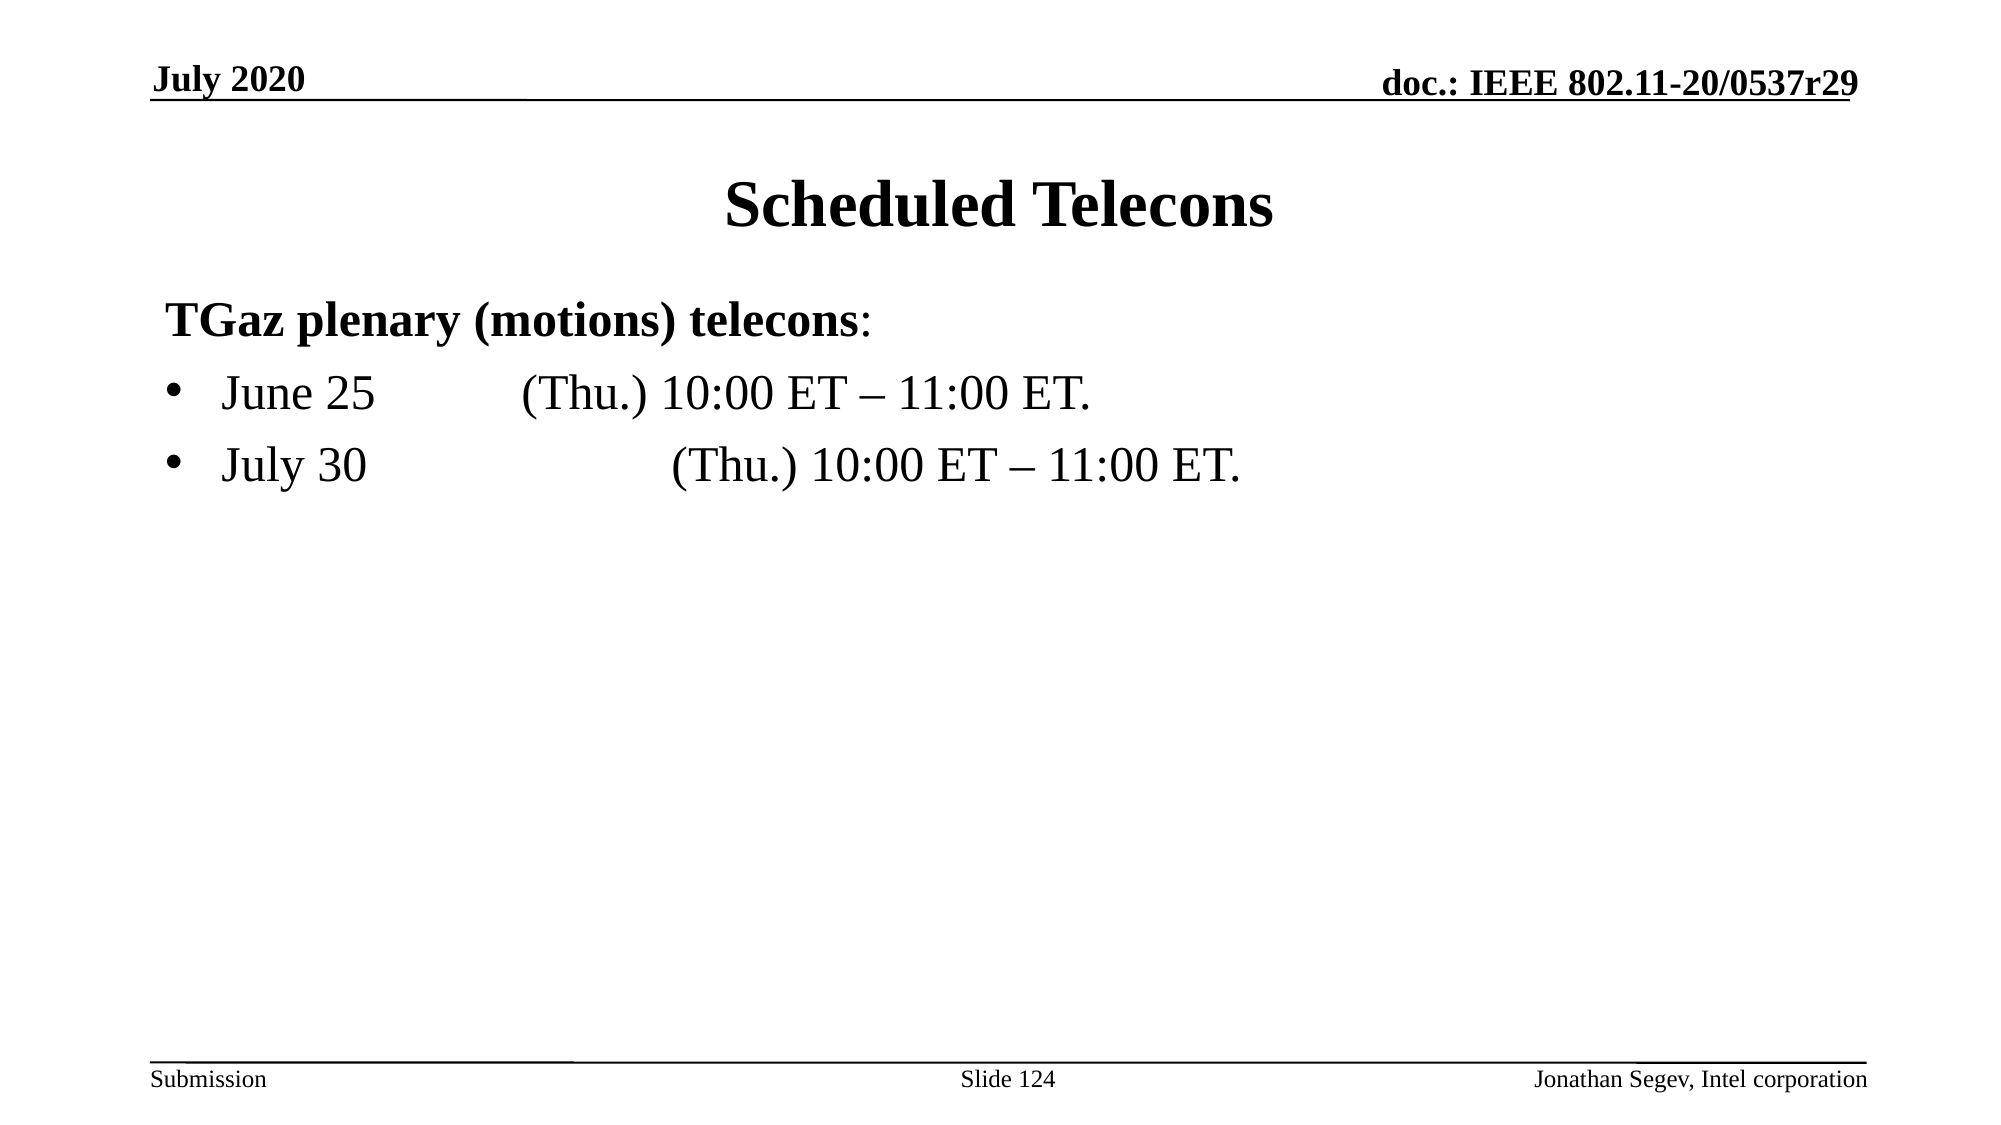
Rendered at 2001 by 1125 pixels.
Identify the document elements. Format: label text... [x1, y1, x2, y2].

footer Jonathan Segev, Intel corporation [1171, 1061, 1869, 1093]
slide_number Slide 124 [950, 1061, 1067, 1123]
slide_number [152, 54, 563, 100]
list TGaz plenary (motions) telecons: June 25 (Thu.) 10:00 ET – 11:00 ET. July 30 (Thu.) 10:00 ET – 11:00 ET. [149, 278, 1850, 670]
title Scheduled Telecons [149, 112, 1850, 278]
